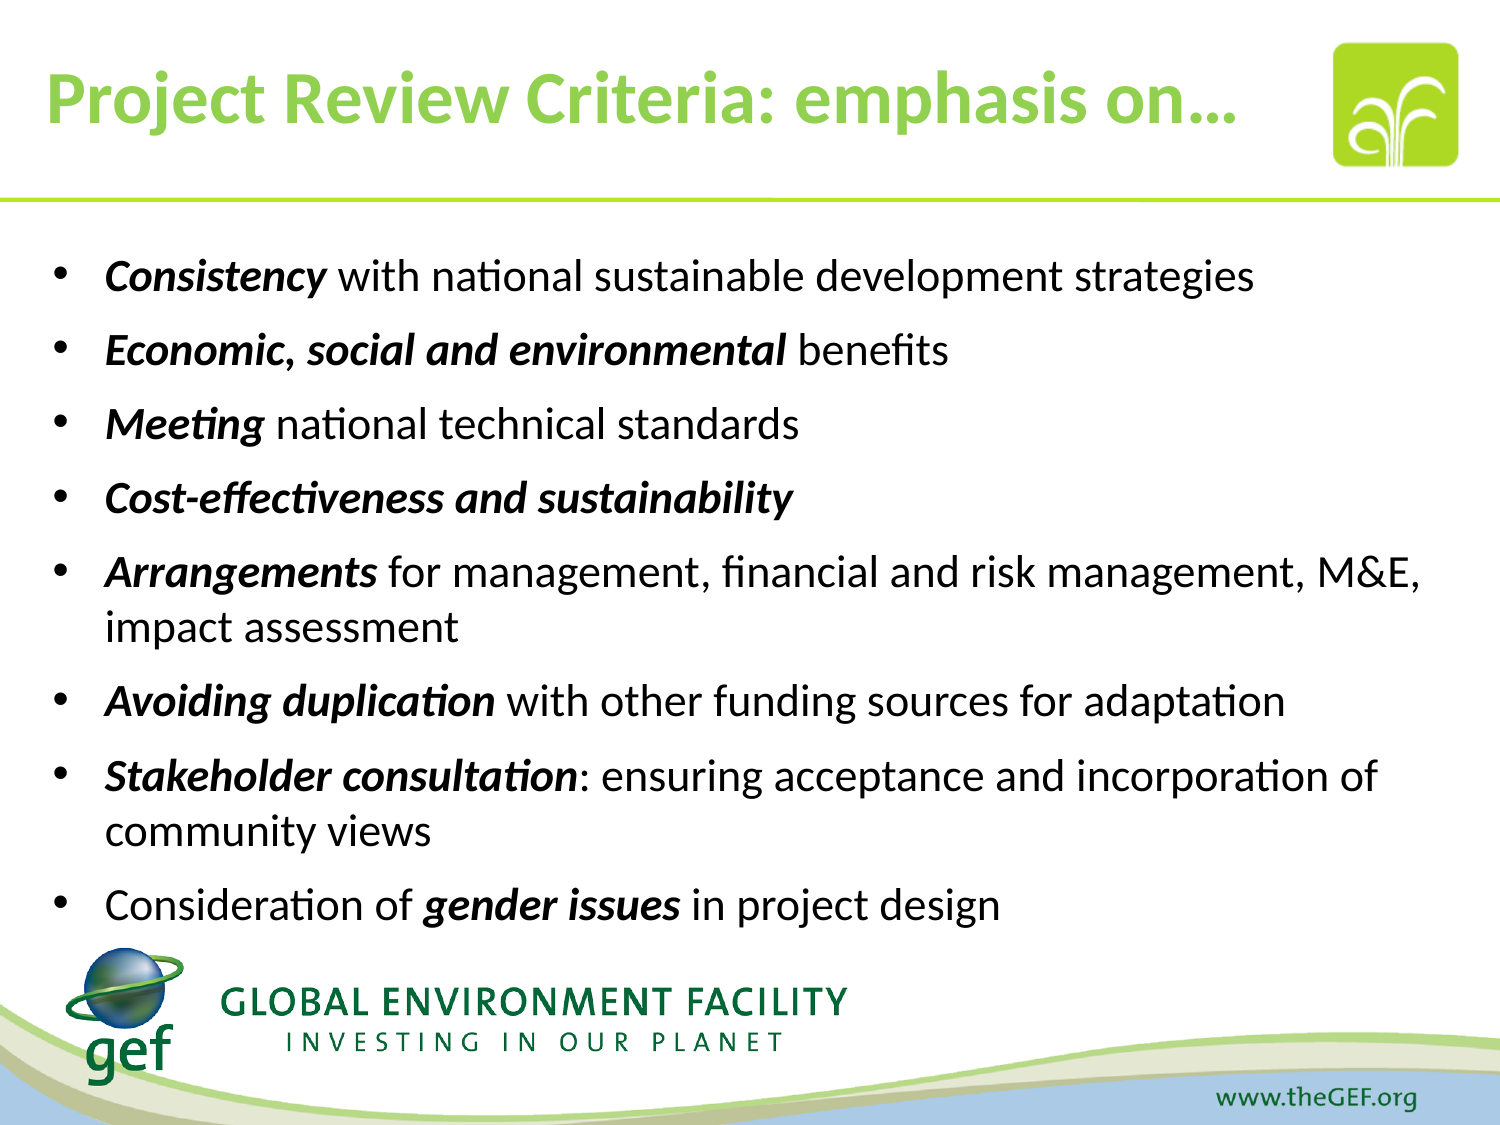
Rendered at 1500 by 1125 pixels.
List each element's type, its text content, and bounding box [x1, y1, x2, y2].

picture [0, 920, 1500, 1125]
picture [1299, 24, 1476, 181]
title Project Review Criteria: emphasis on… [0, 0, 1288, 188]
list Consistency with national sustainable development strategies Economic, social and environmental benefits Meeting national technical standards Cost-effectiveness and sustainability Arrangements for management, financial and risk management, M&E, impact assessment Avoiding duplication with other funding sources for adaptation Stakeholder consultation: ensuring acceptance and incorporation of community views Consideration of gender issues in project design [37, 237, 1463, 938]
